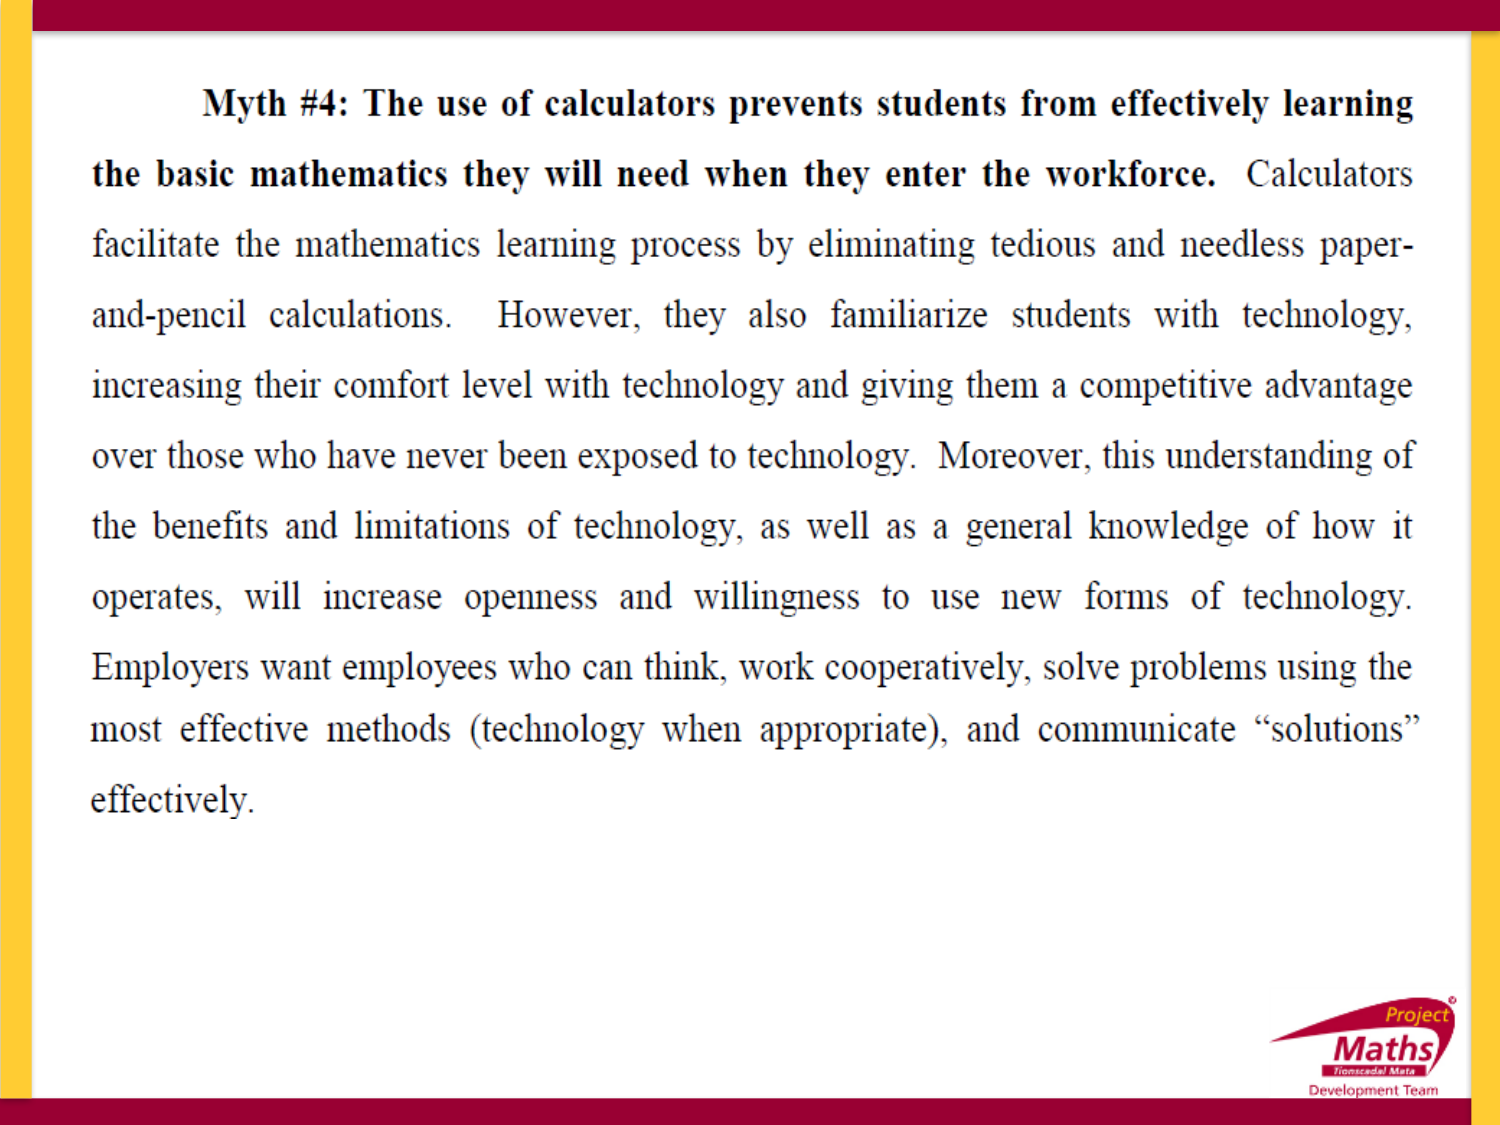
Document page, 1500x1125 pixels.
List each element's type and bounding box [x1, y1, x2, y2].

picture [1269, 987, 1466, 1098]
picture [52, 66, 1448, 819]
